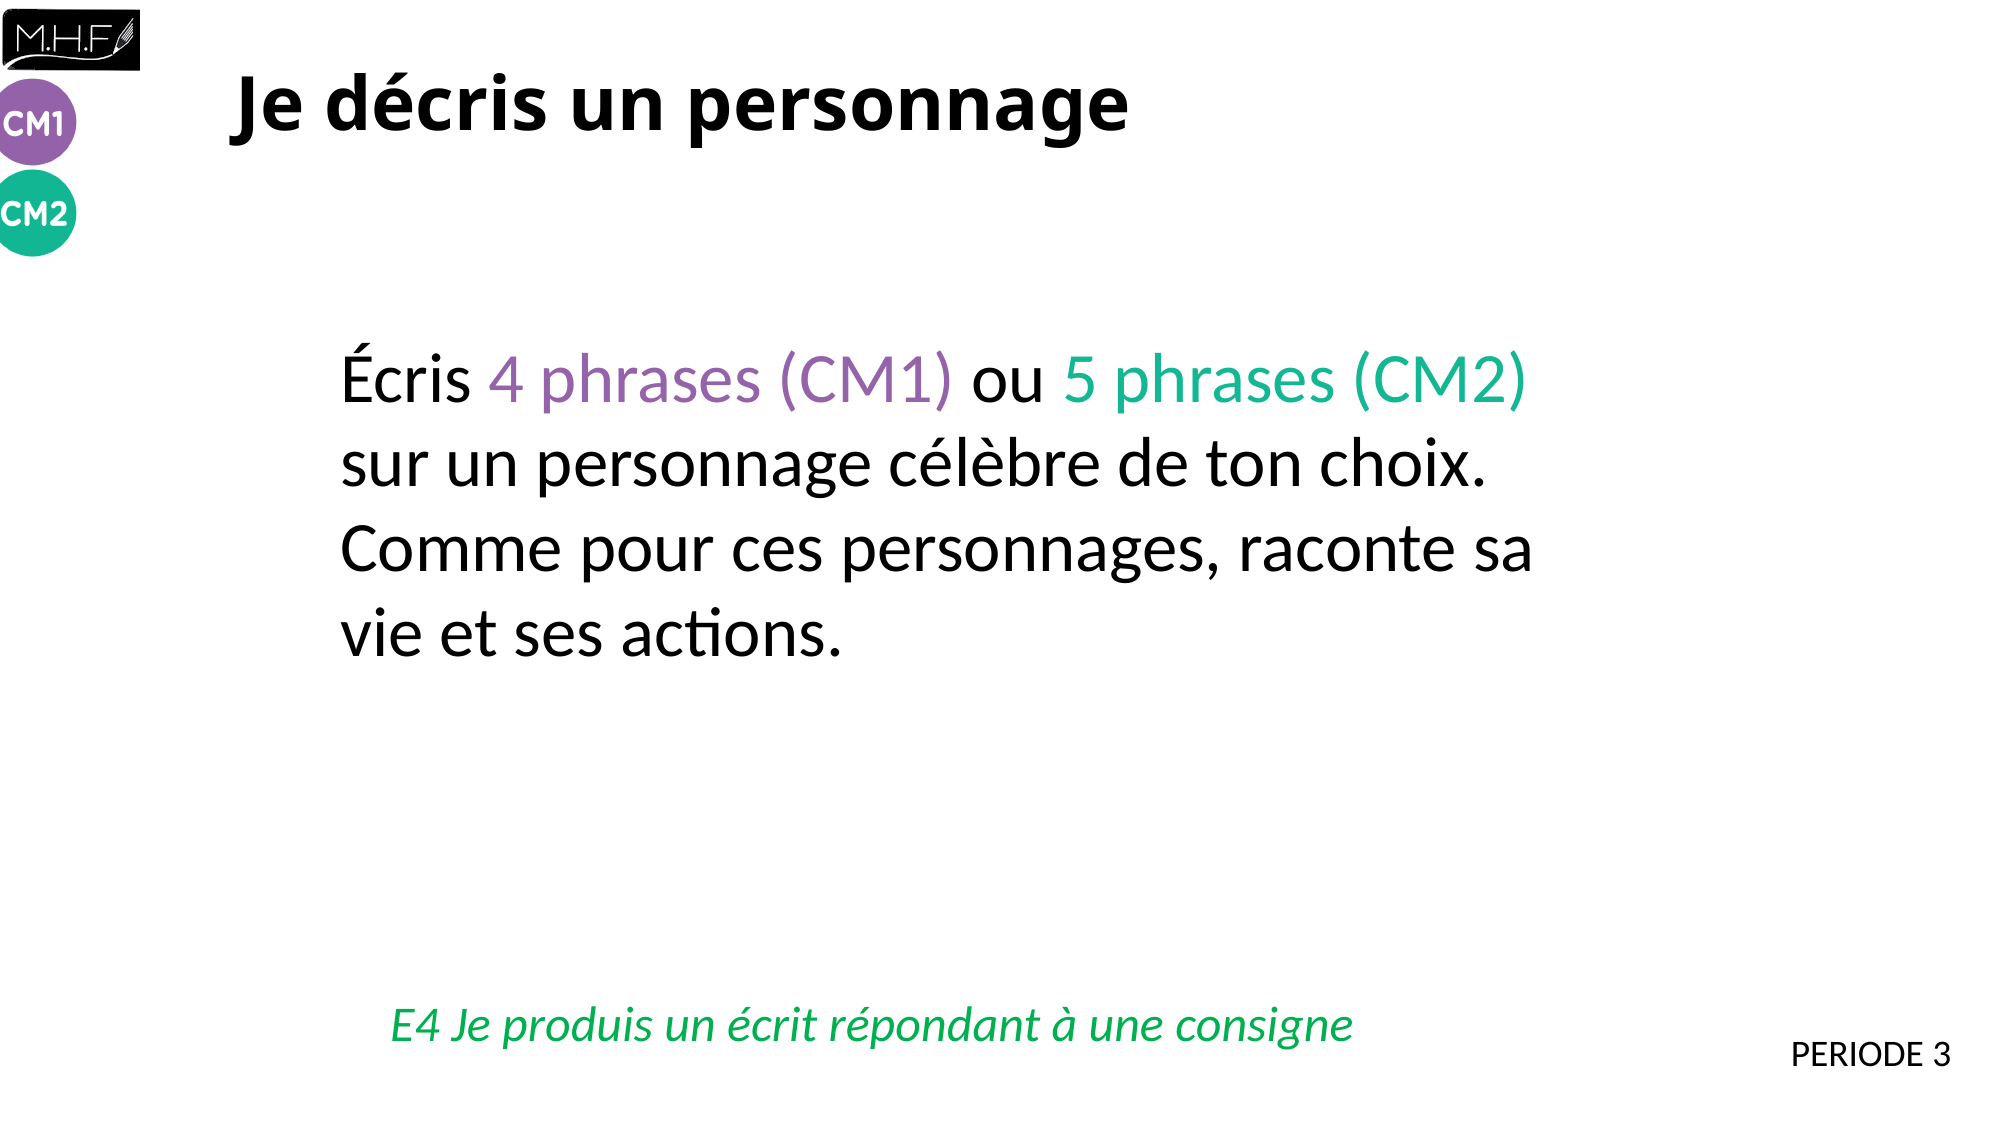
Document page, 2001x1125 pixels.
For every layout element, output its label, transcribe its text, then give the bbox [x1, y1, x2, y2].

title Je décris un personnage [220, 35, 1571, 178]
text_box PERIODE 3 [1499, 1021, 1967, 1082]
text_box Écris 4 phrases (CM1) ou 5 phrases (CM2) sur un personnage célèbre de ton choix. Comme pour ces personnages, raconte sa vie et ses actions. [325, 323, 1650, 845]
picture [0, 7, 140, 259]
list E4 Je produis un écrit répondant à une consigne [375, 990, 1499, 1083]
